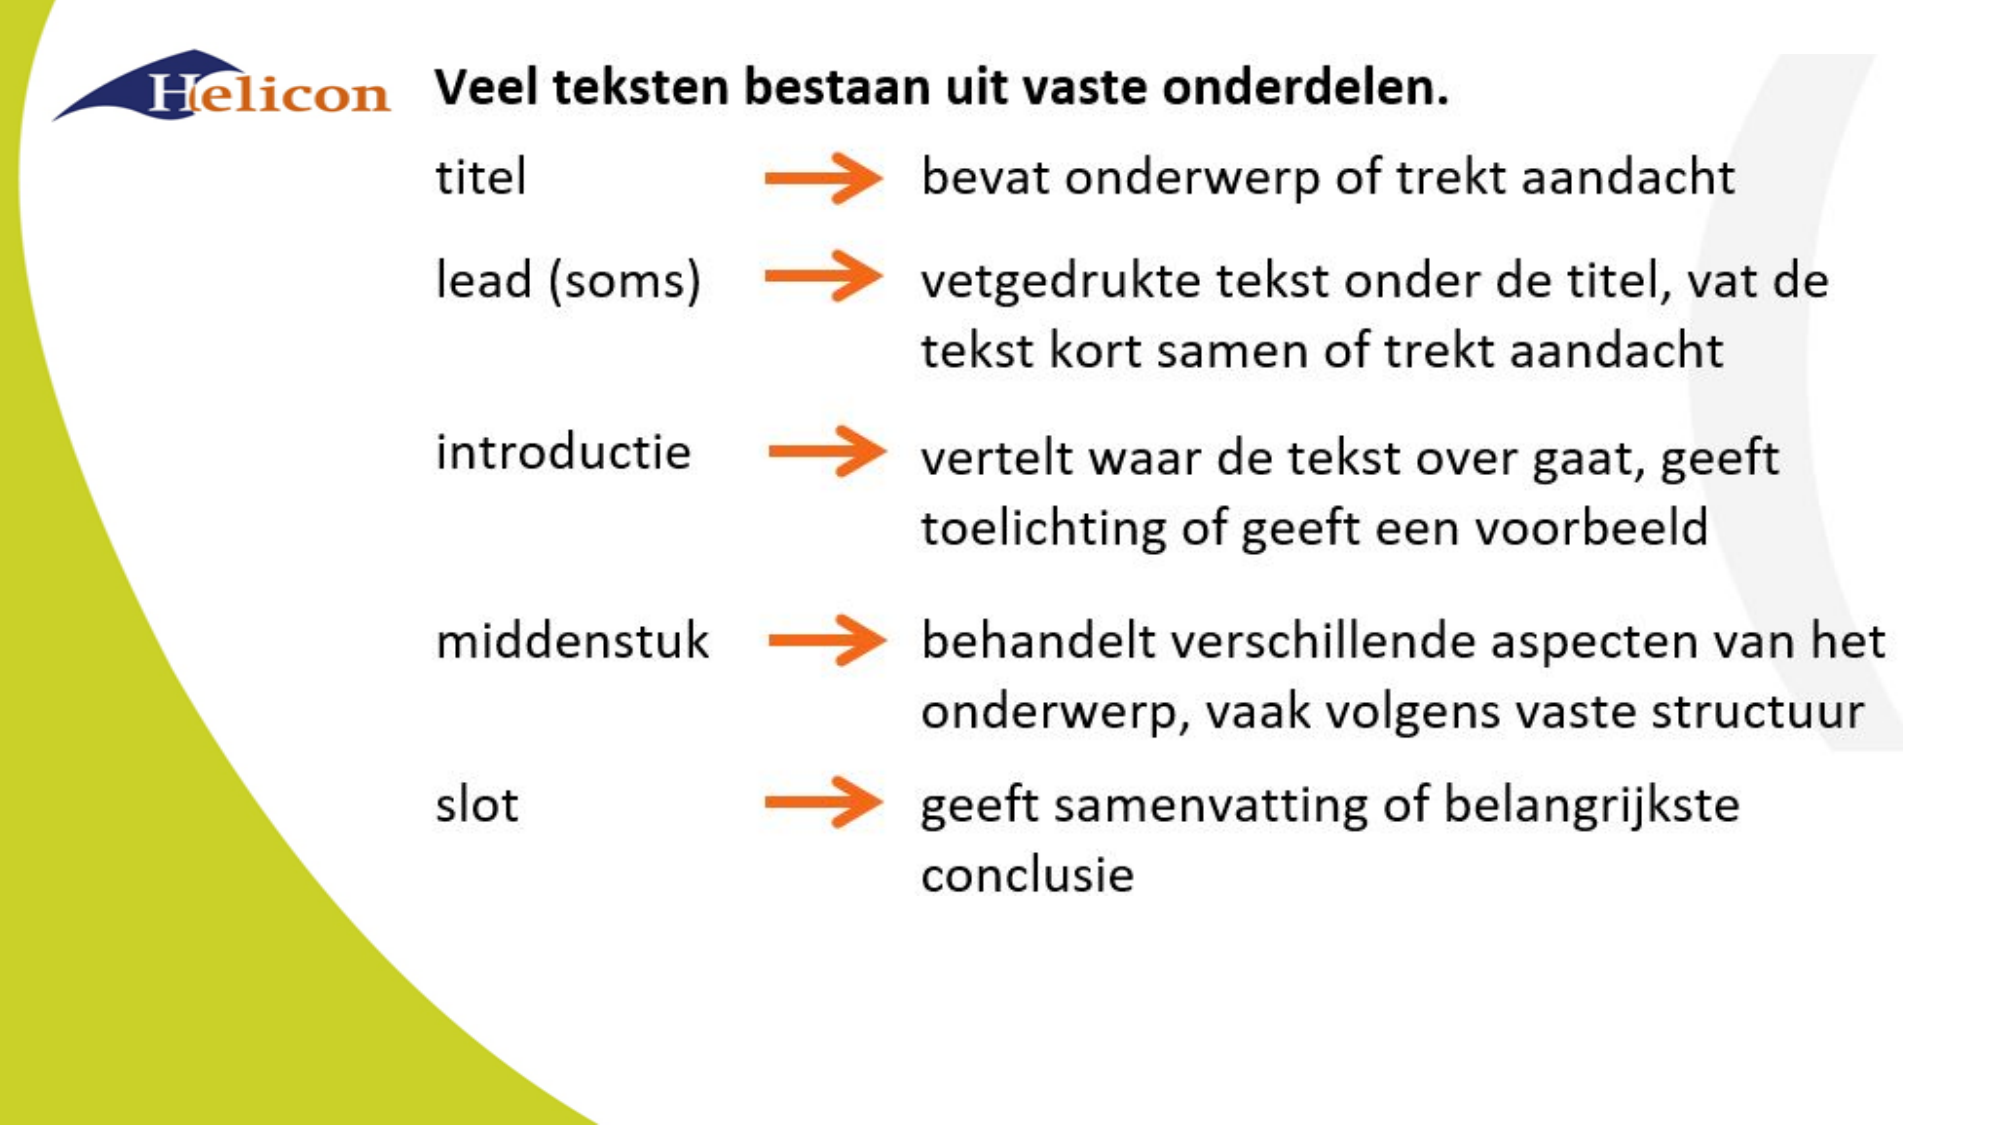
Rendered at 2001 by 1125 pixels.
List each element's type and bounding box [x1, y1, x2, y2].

list [417, 54, 1903, 896]
picture [0, 0, 2000, 1125]
